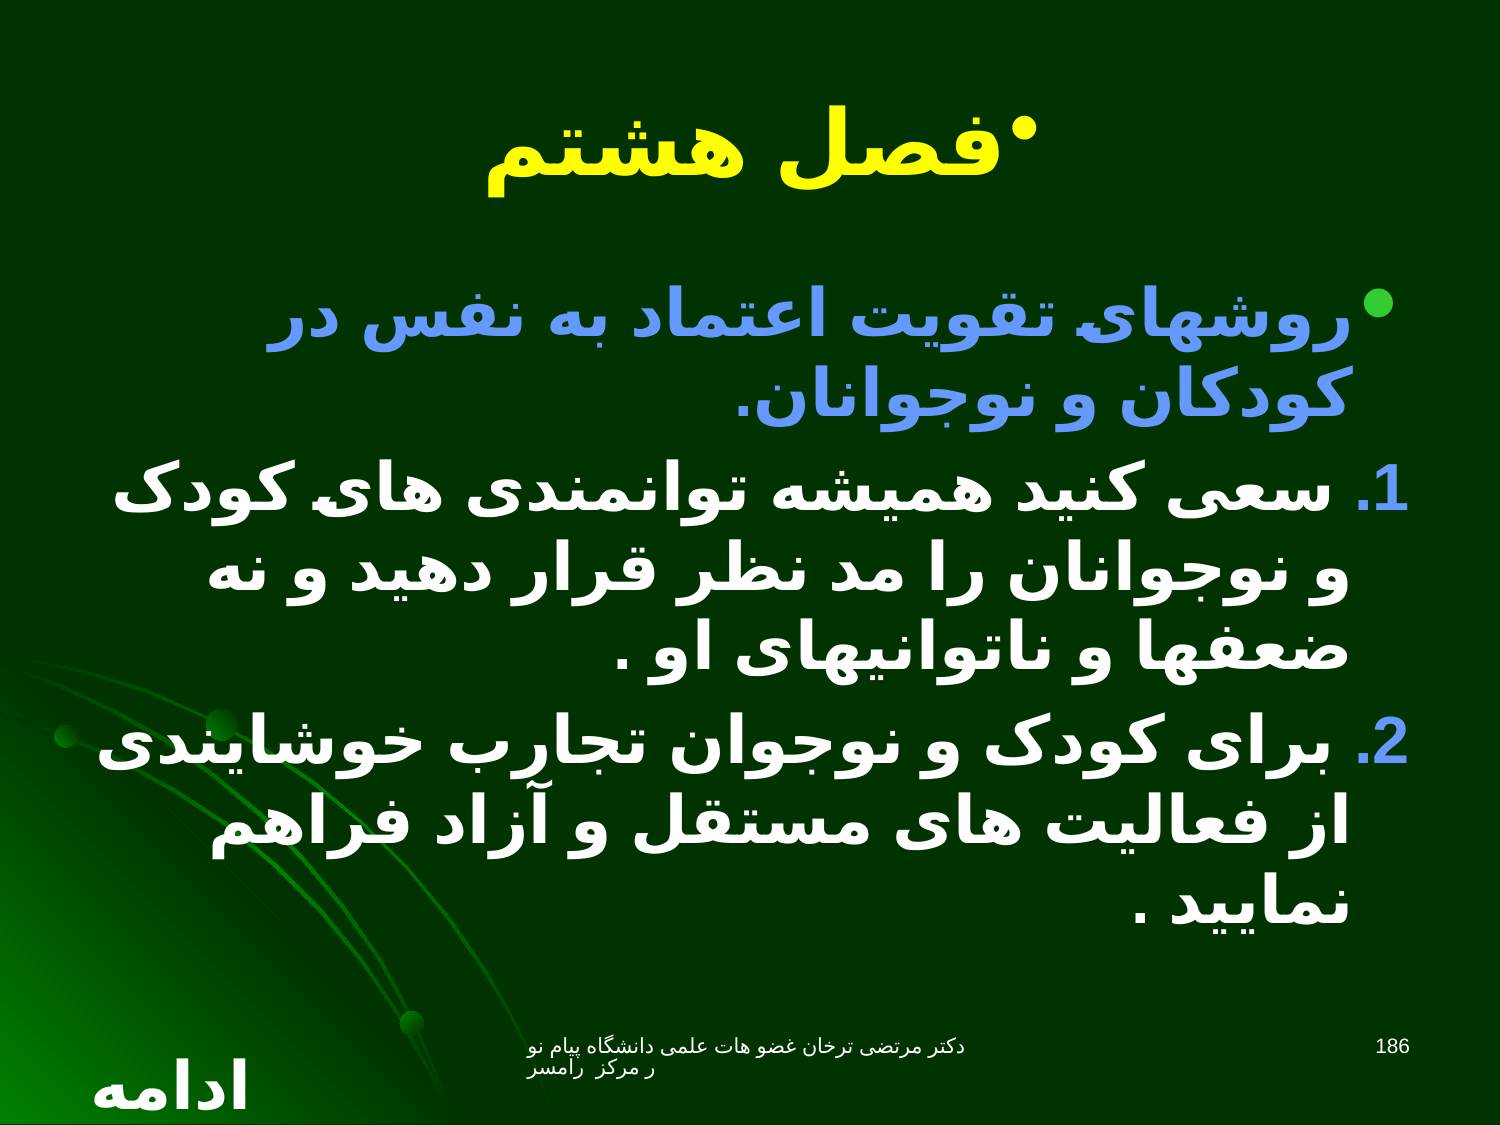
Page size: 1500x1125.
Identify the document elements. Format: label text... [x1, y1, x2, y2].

list روشهای تقویت اعتماد به نفس در کودکان و نوجوانان. 1. سعی کنید همیشه توانمندی های کودک و نوجوانان را مد نظر قرار دهید و نه ضعفها و ناتوانیهای او . 2. برای کودک و نوجوان تجارب خوشایندی از فعالیت های مستقل و آزاد فراهم نمایید . ادامه [74, 262, 1426, 1006]
footer دکتر مرتضی ترخان غضو هات علمی دانشگاه پیام نور مرکز رامسر [512, 1024, 988, 1101]
slide_number 186 [1074, 1024, 1426, 1101]
title فصل هشتم [74, 45, 1426, 233]
